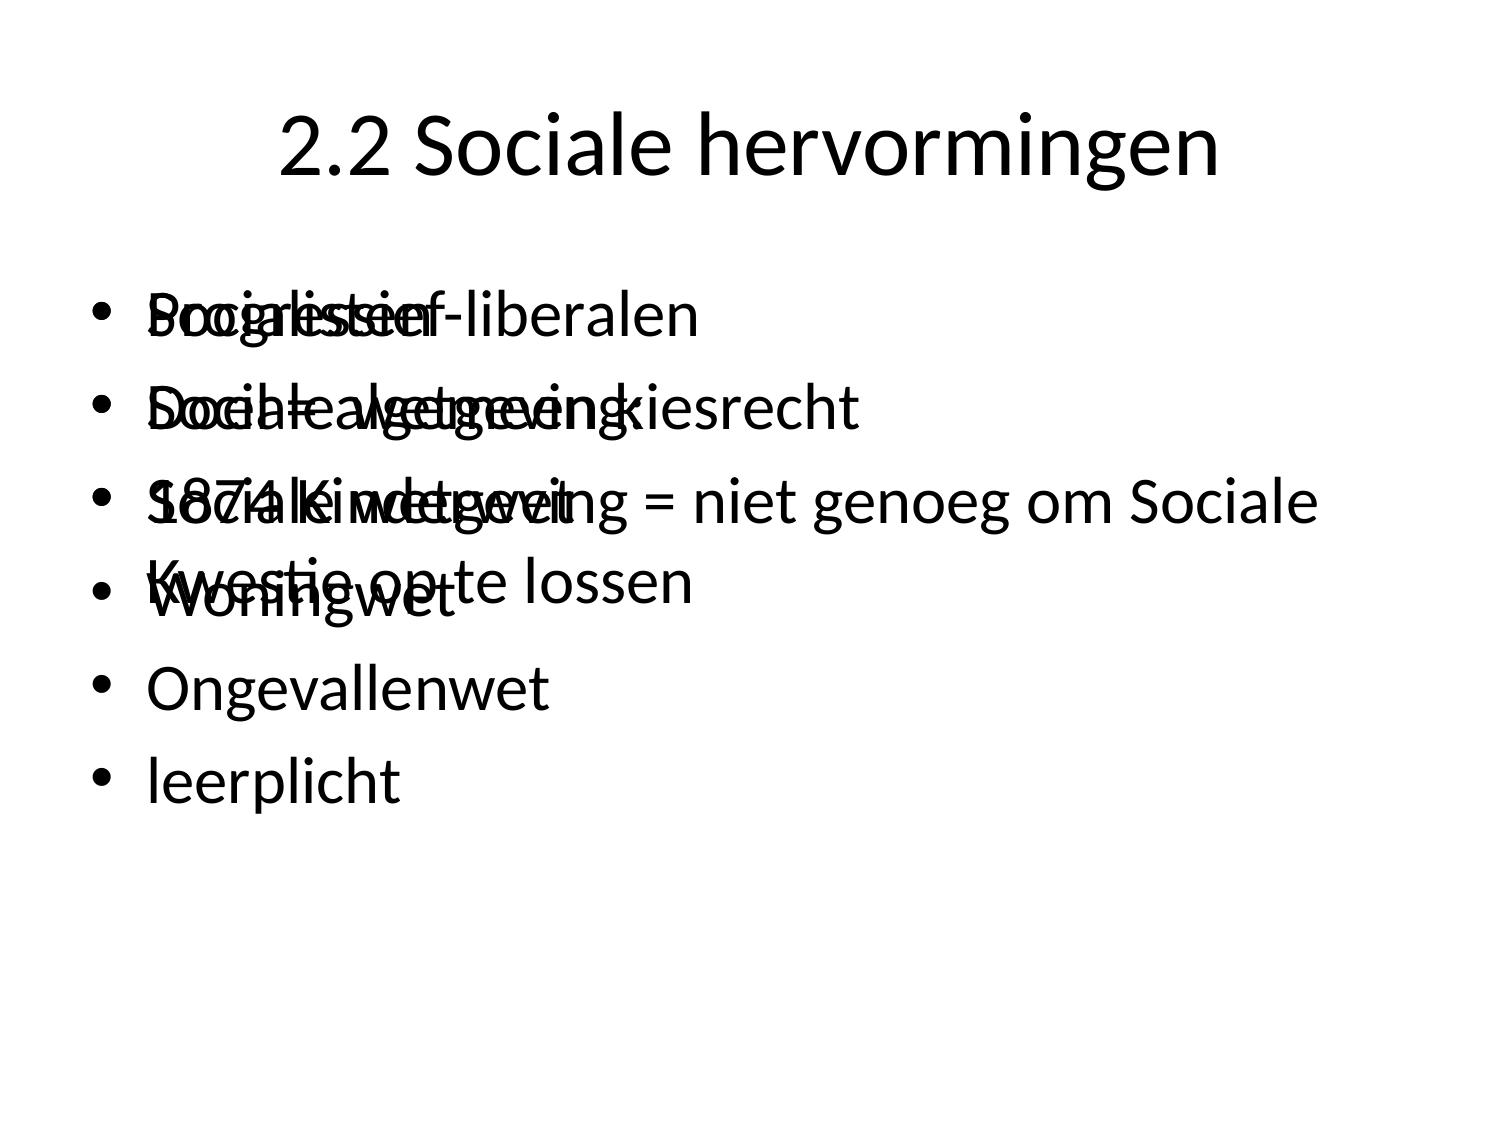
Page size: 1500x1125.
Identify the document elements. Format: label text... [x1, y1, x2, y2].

list Socialisten Doel = algemeen kiesrecht Sociale wetgeving = niet genoeg om Sociale Kwestie op te lossen [75, 262, 1425, 1005]
title 2.2 Sociale hervormingen [75, 45, 1425, 233]
